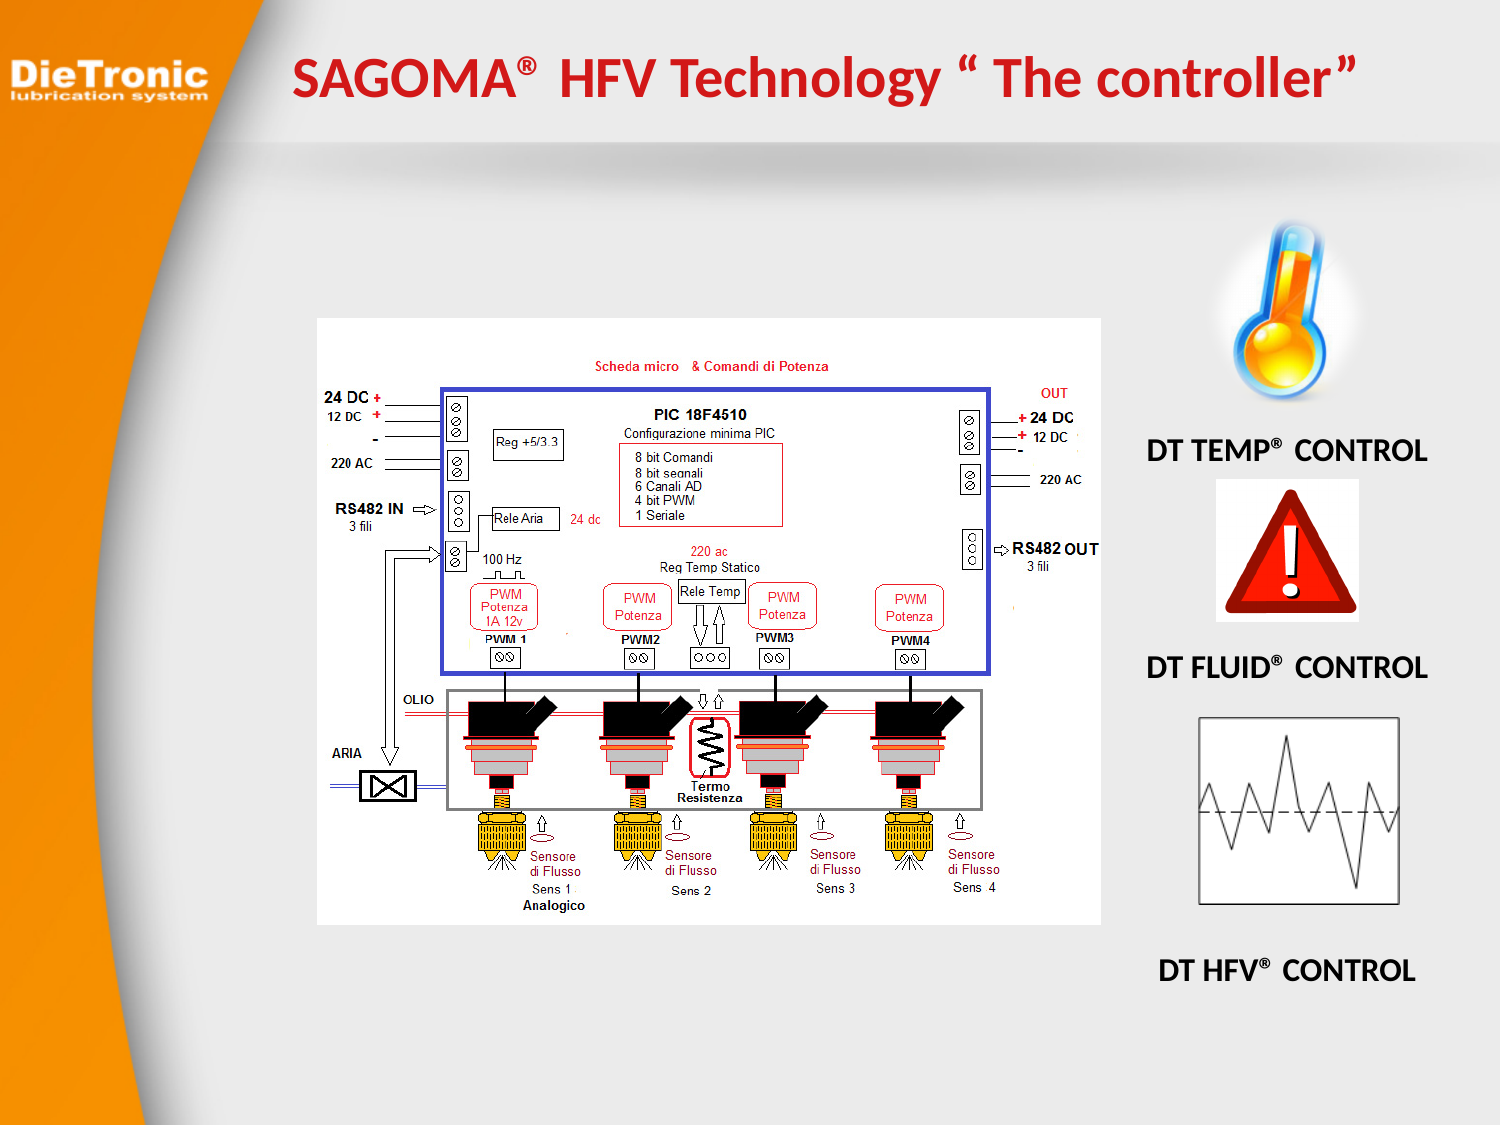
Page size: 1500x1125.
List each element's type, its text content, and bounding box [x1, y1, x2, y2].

text_box DT TEMP® CONTROL [1107, 428, 1480, 468]
picture [0, 0, 1500, 1125]
text_box [287, 0, 1500, 163]
title SAGOMA® HFV Technology “ The controller” [277, 0, 1477, 149]
text_box DT FLUID® CONTROL [1107, 645, 1480, 685]
text_box DT HFV® CONTROL [1095, 947, 1480, 988]
